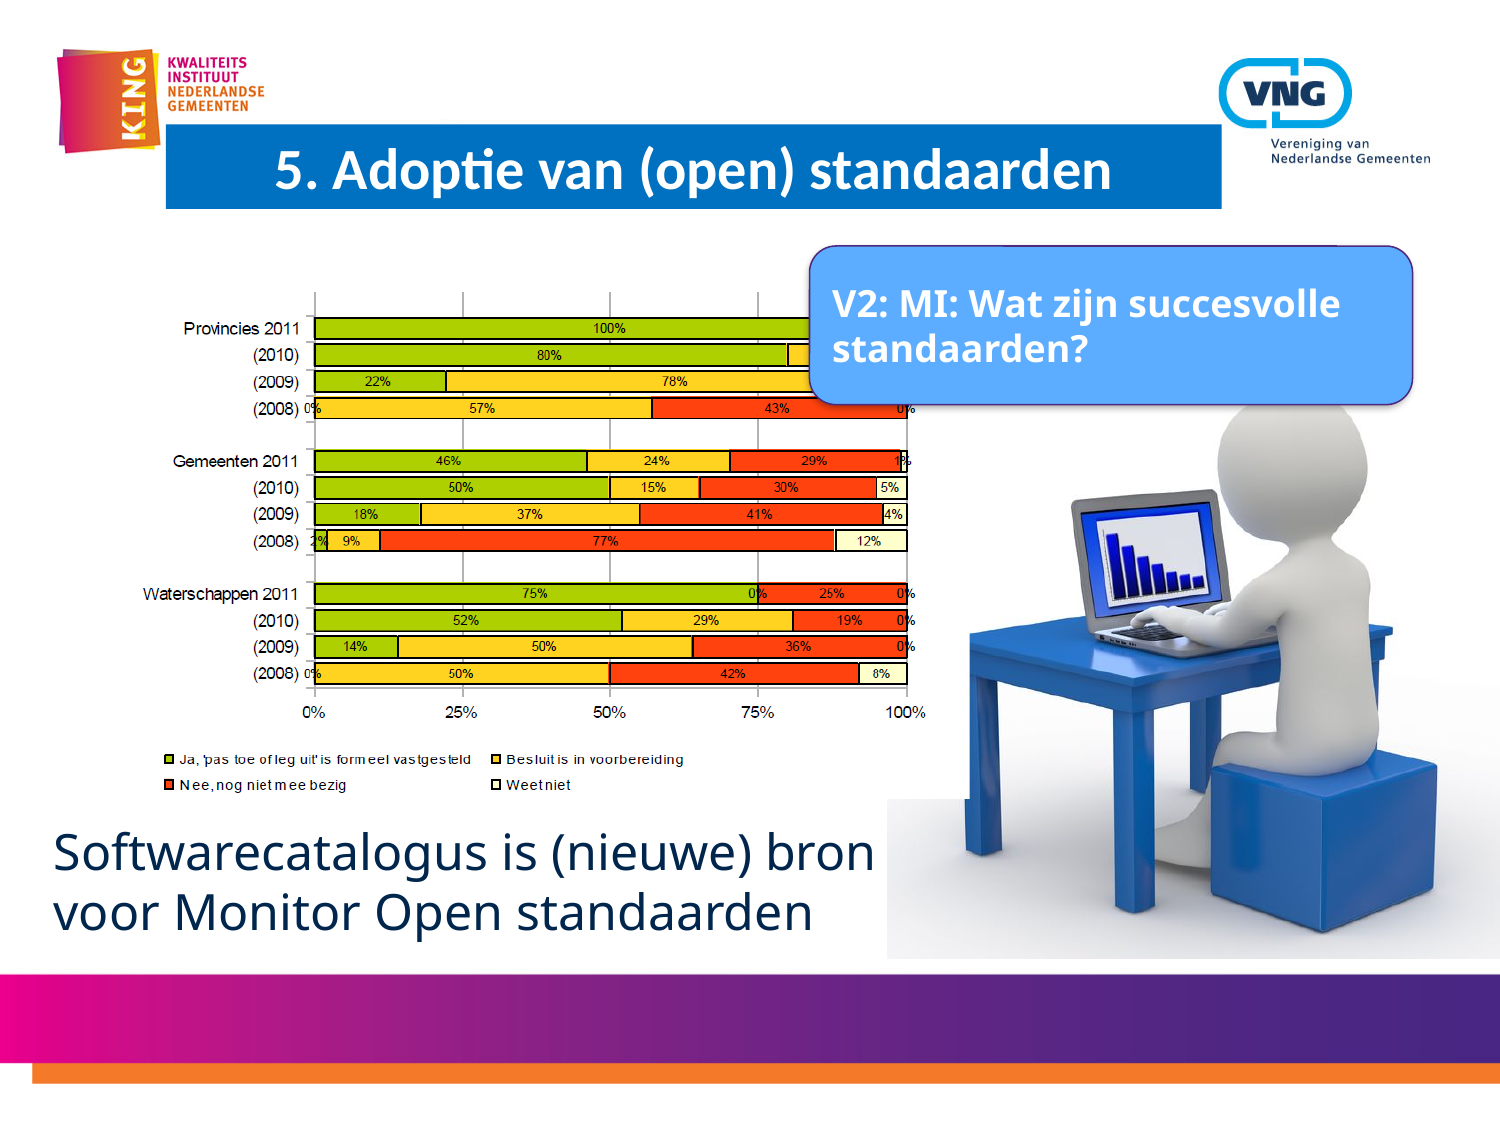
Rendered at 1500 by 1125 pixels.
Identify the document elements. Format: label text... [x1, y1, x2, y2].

slide_number Softwarecatalogus is (nieuwe) bron voor Monitor Open standaarden [38, 834, 882, 926]
picture [0, 0, 1500, 1125]
text_box 5. Adoptie van (open) standaarden [165, 124, 1222, 209]
text_box V2: MI: Wat zijn succesvolle standaarden? [808, 245, 1414, 345]
